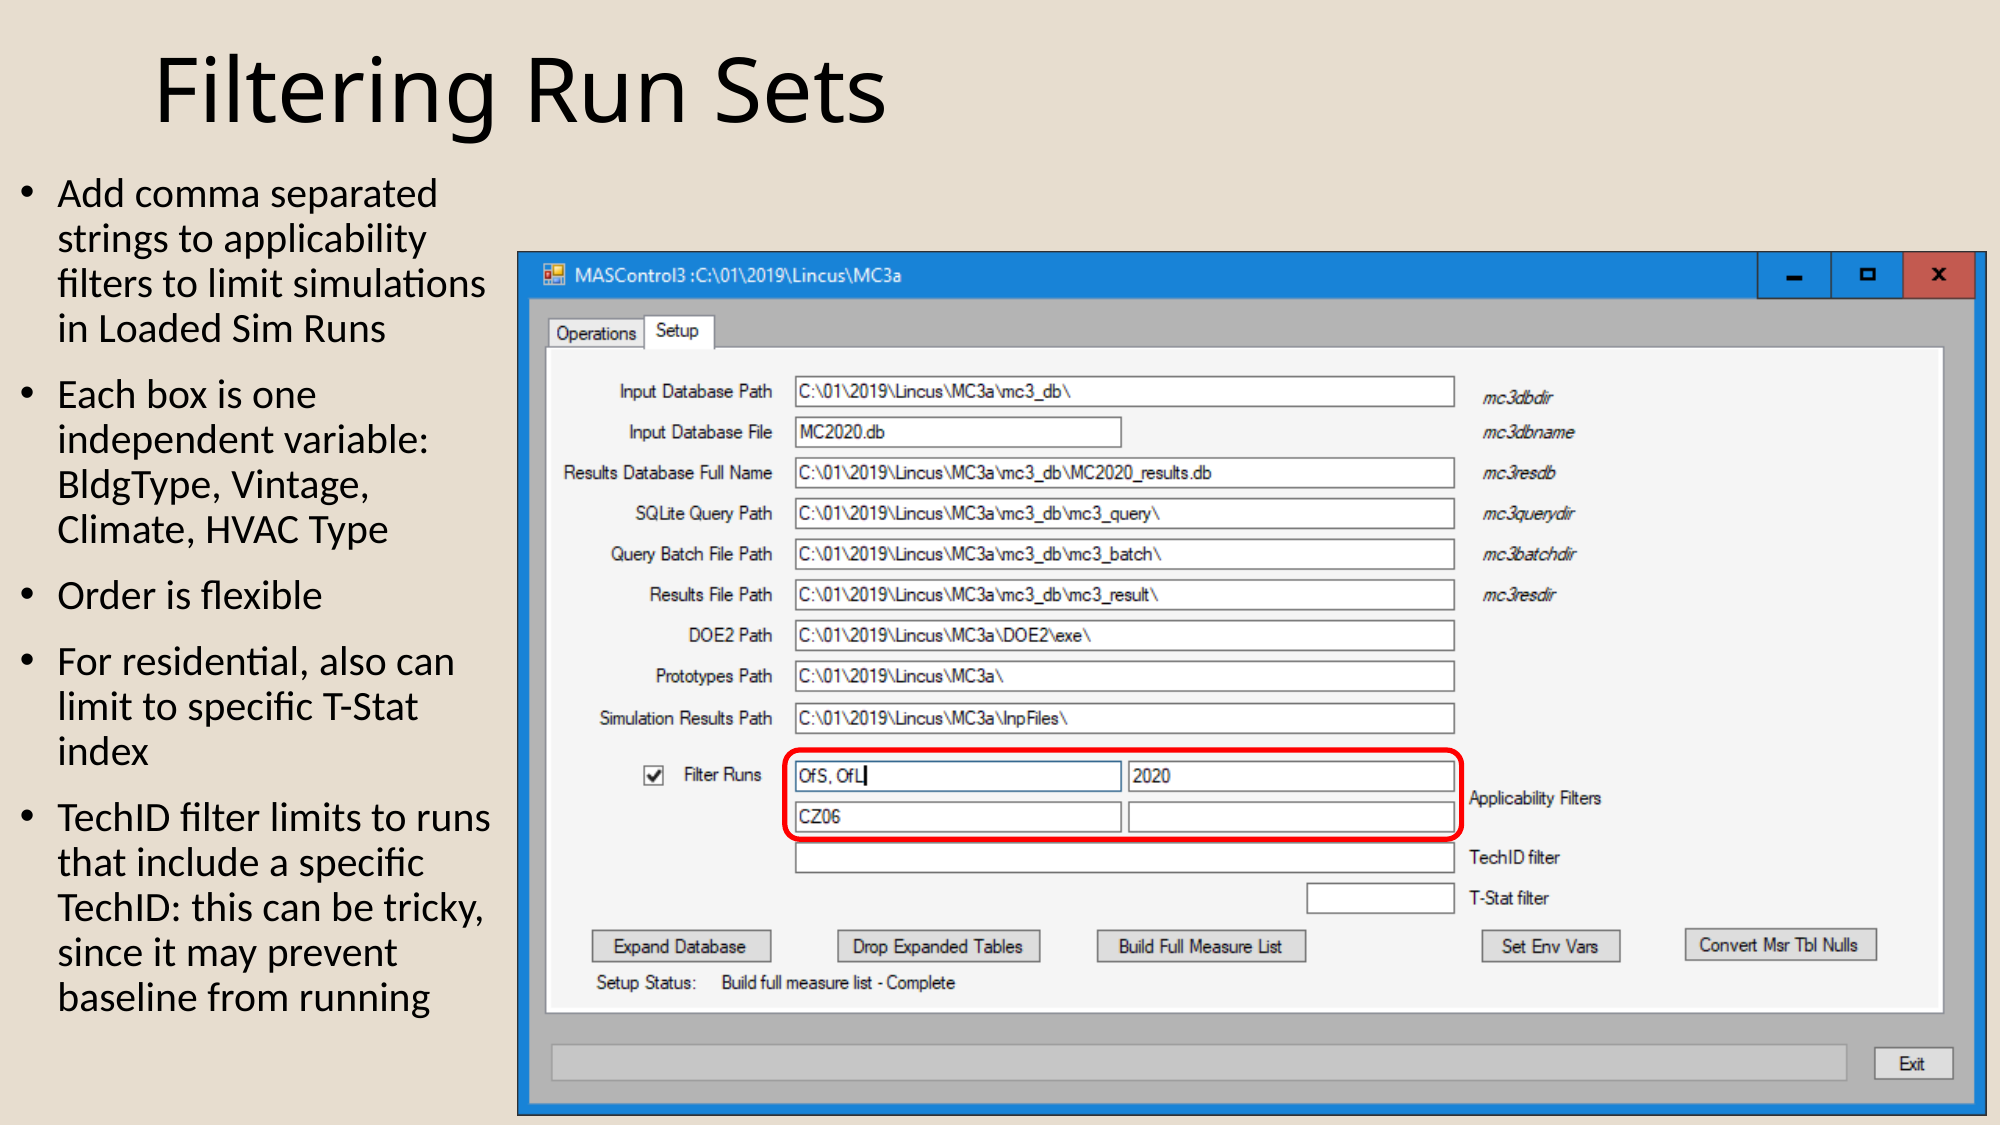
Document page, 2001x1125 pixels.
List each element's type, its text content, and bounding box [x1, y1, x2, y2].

picture [517, 251, 1987, 1116]
title Filtering Run Sets [137, 37, 1863, 150]
list Add comma separated strings to applicability filters to limit simulations in Loaded Sim Runs Each box is one independent variable: BldgType, Vintage, Climate, HVAC Type Order is flexible For residential, also can limit to specific T-Stat index TechID filter limits to runs that include a specific TechID: this can be tricky, since it may prevent baseline from running [4, 163, 530, 1072]
